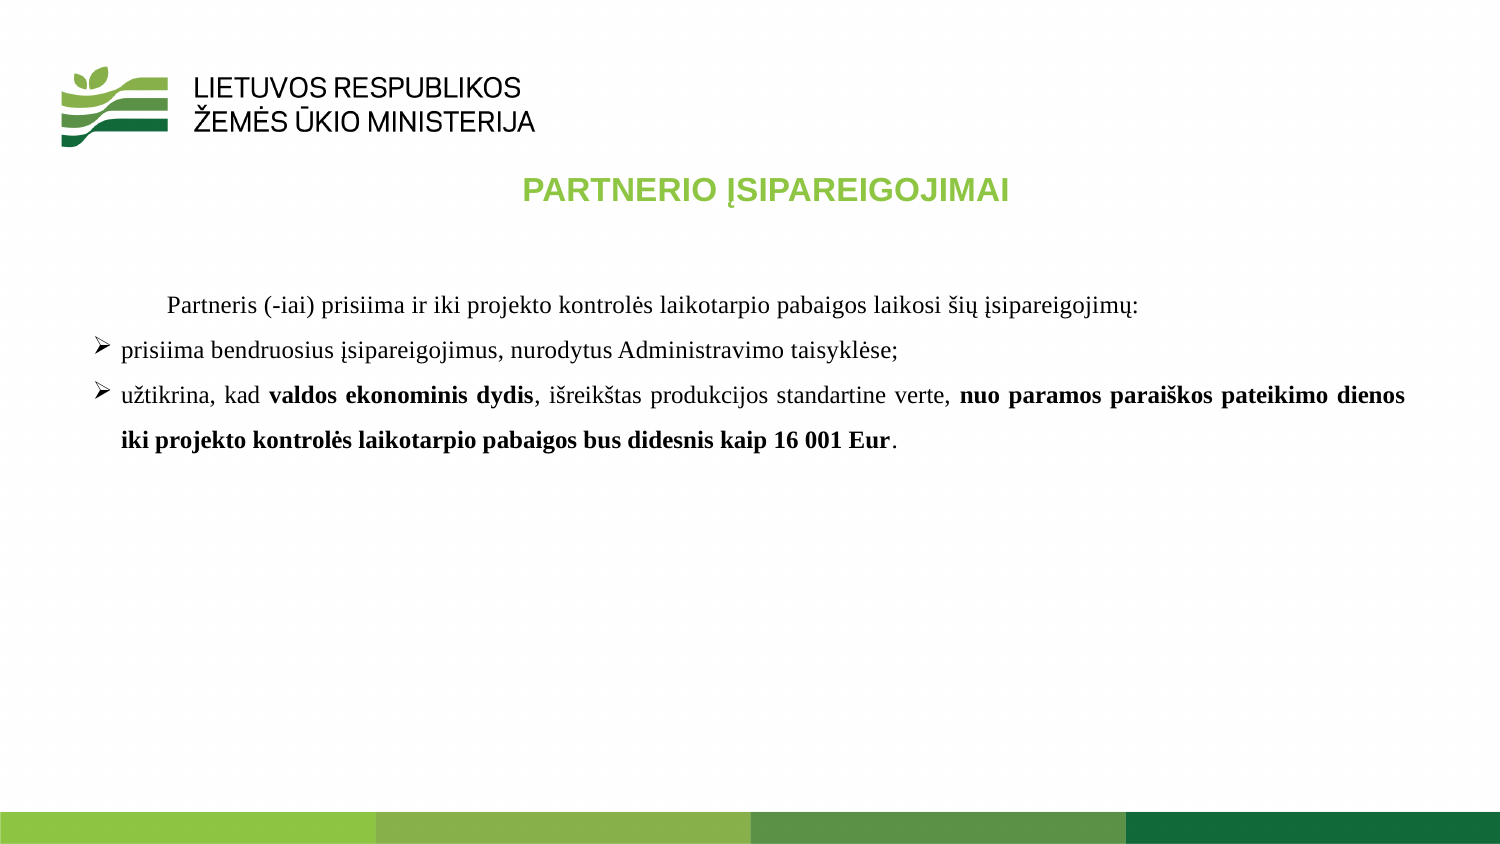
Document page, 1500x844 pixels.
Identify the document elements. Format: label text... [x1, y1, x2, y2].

text_box PARTNERIO ĮSIPAREIGOJIMAI [403, 160, 1130, 216]
text_box Partneris (-iai) prisiima ir iki projekto kontrolės laikotarpio pabaigos laikosi šių įsipareigojimų: prisiima bendruosius įsipareigojimus, nurodytus Administravimo taisyklėse; užtikrina, kad valdos ekonominis dydis, išreikštas produkcijos standartine verte, nuo paramos paraiškos pateikimo dienos iki projekto kontrolės laikotarpio pabaigos bus didesnis kaip 16 001 Eur. [78, 266, 1421, 492]
picture [0, 0, 1500, 844]
